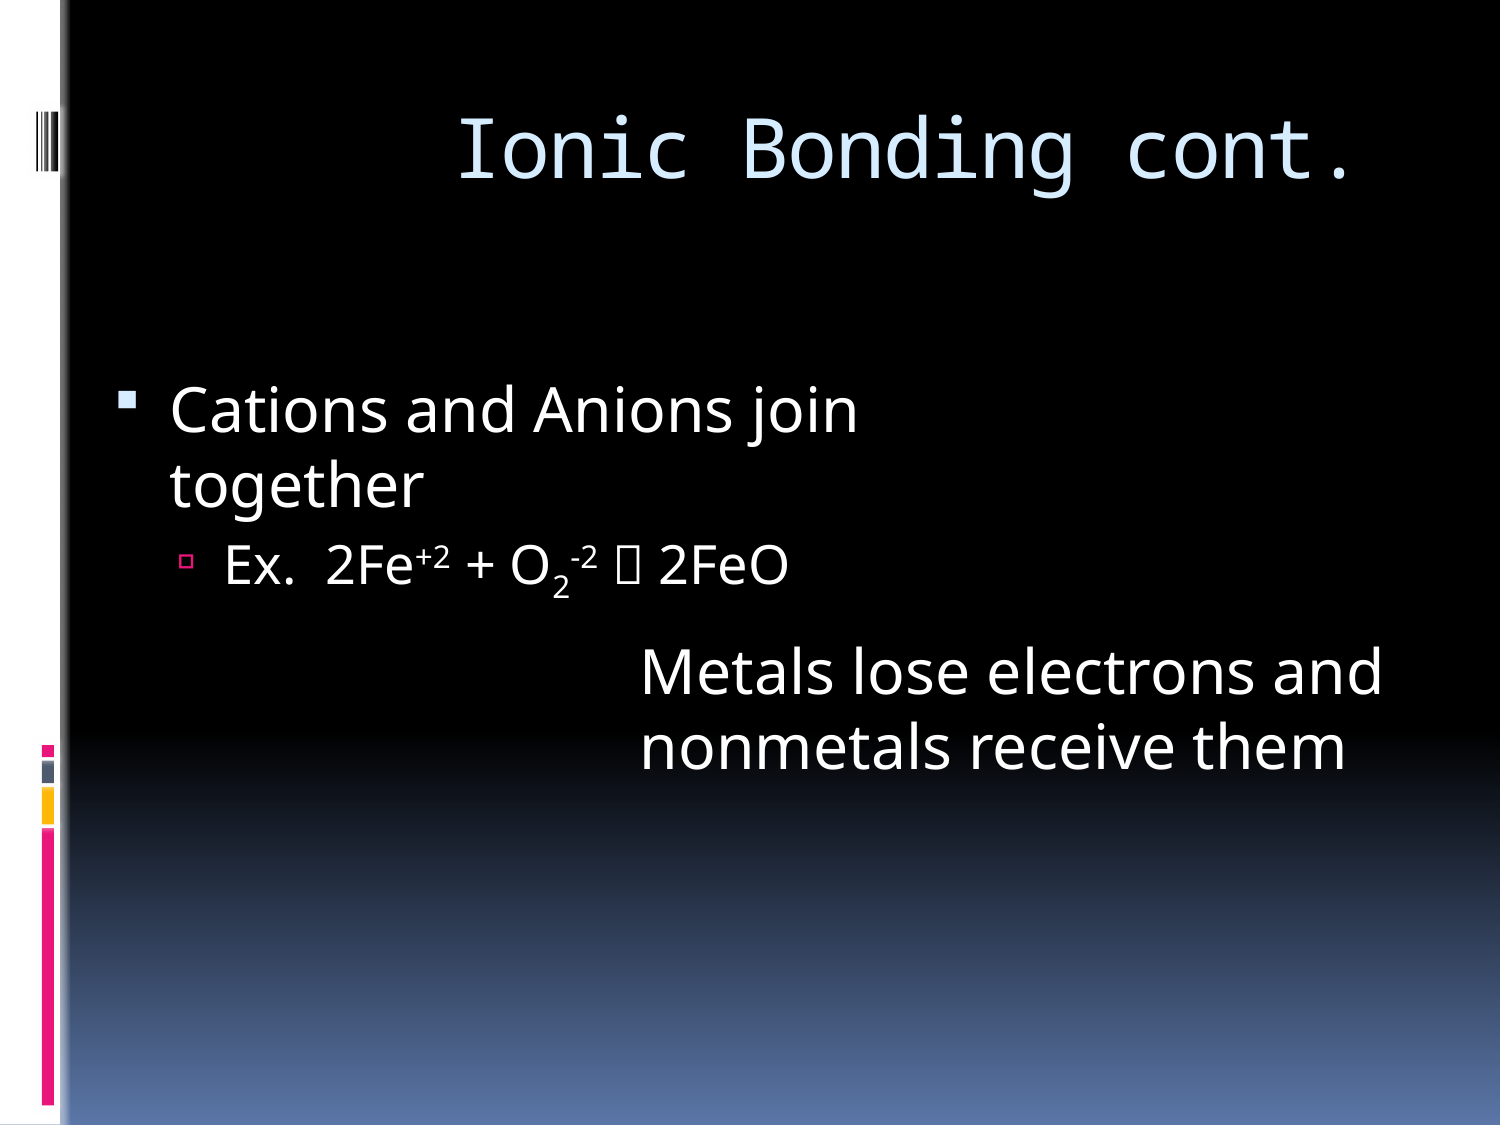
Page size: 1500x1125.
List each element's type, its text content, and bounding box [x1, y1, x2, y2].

title Ionic Bonding cont. [437, 87, 1500, 238]
text_box Metals lose electrons and nonmetals receive them [624, 624, 1425, 790]
list Cations and Anions join together Ex. 2Fe+2 + O2-2  2FeO [87, 362, 1075, 545]
